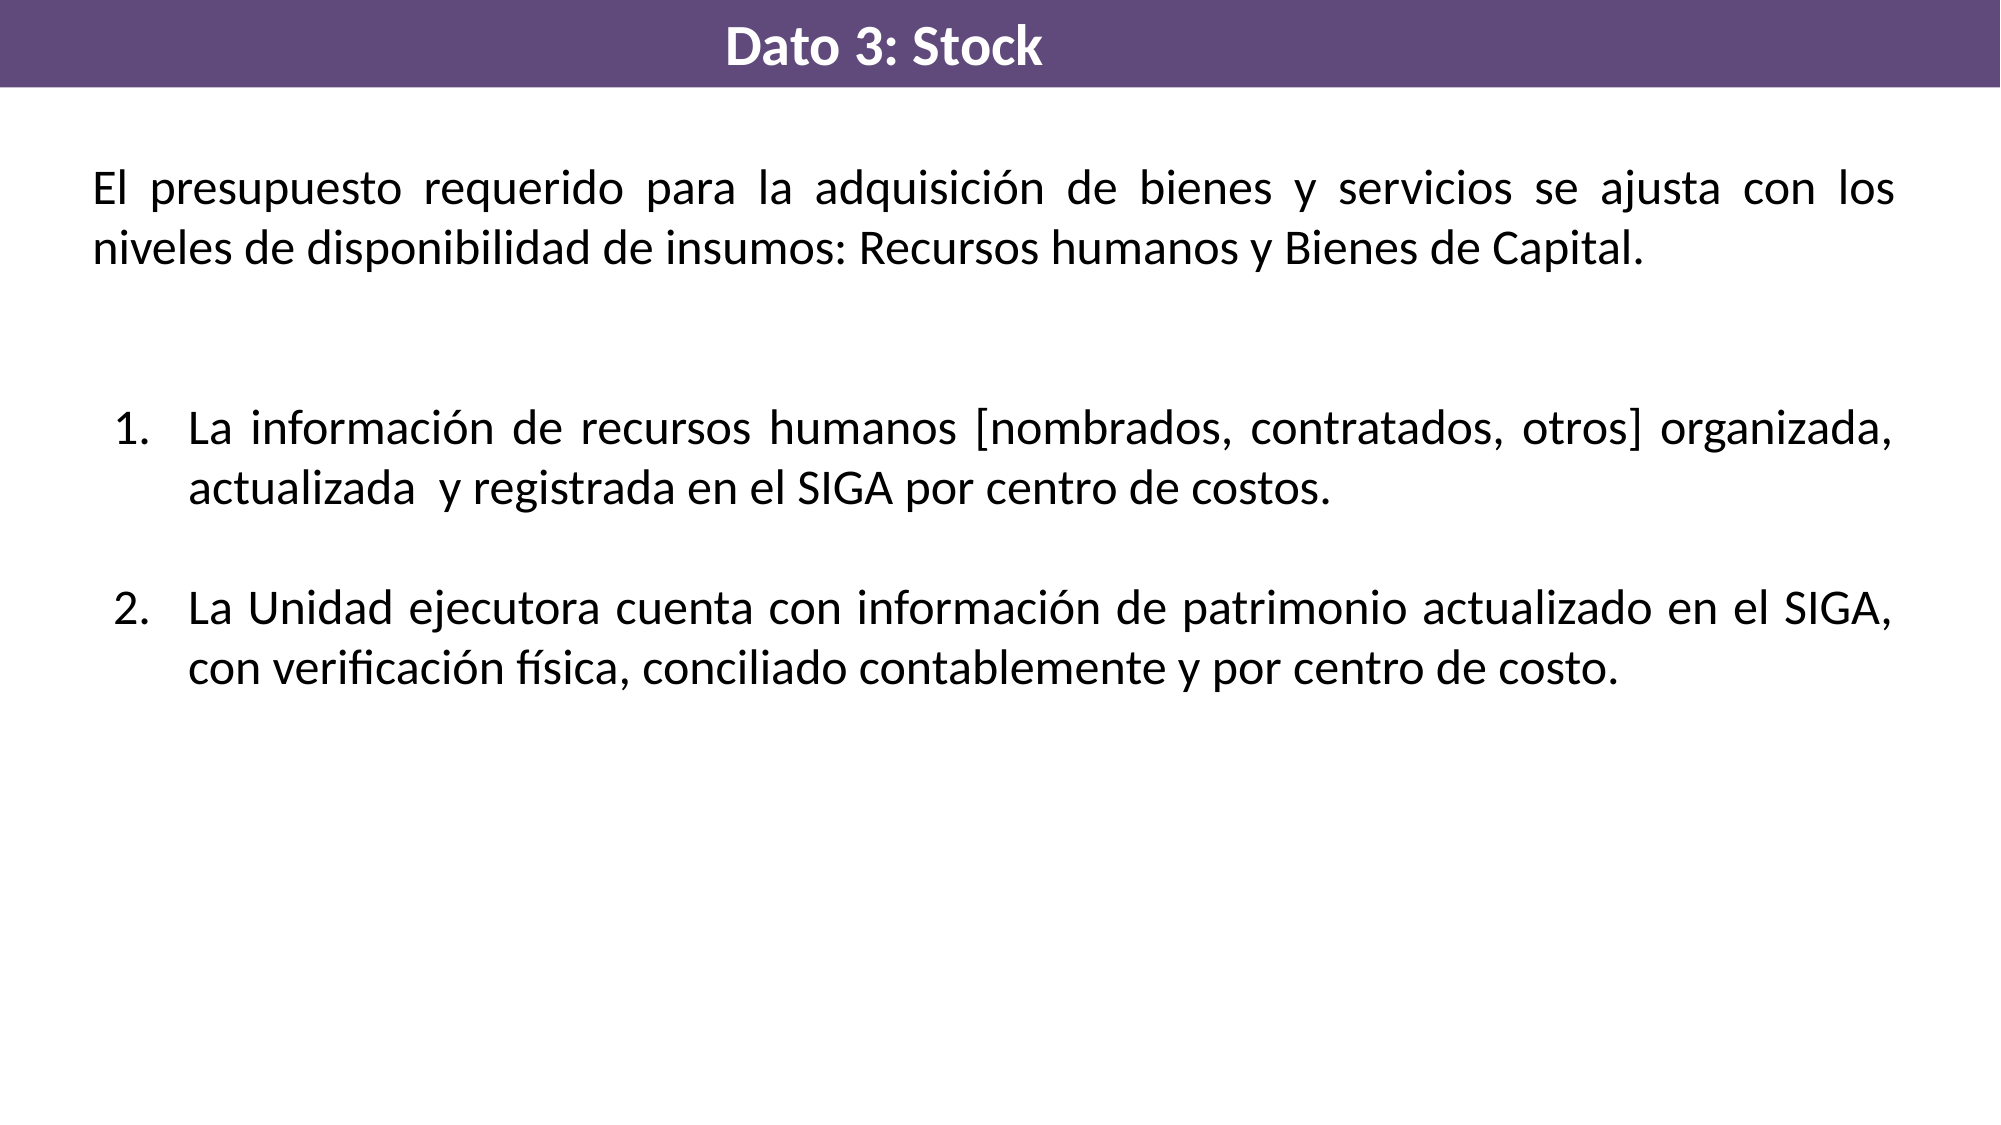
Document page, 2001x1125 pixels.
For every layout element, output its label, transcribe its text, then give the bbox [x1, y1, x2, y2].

text_box Dato 3: Stock [607, 0, 1162, 85]
text_box El presupuesto requerido para la adquisición de bienes y servicios se ajusta con los niveles de disponibilidad de insumos: Recursos humanos y Bienes de Capital. [77, 147, 1912, 282]
text_box La información de recursos humanos [nombrados, contratados, otros] organizada, actualizada y registrada en el SIGA por centro de costos. La Unidad ejecutora cuenta con información de patrimonio actualizado en el SIGA, con verificación física, conciliado contablemente y por centro de costo. [98, 387, 1909, 703]
text_box [0, 0, 2000, 88]
